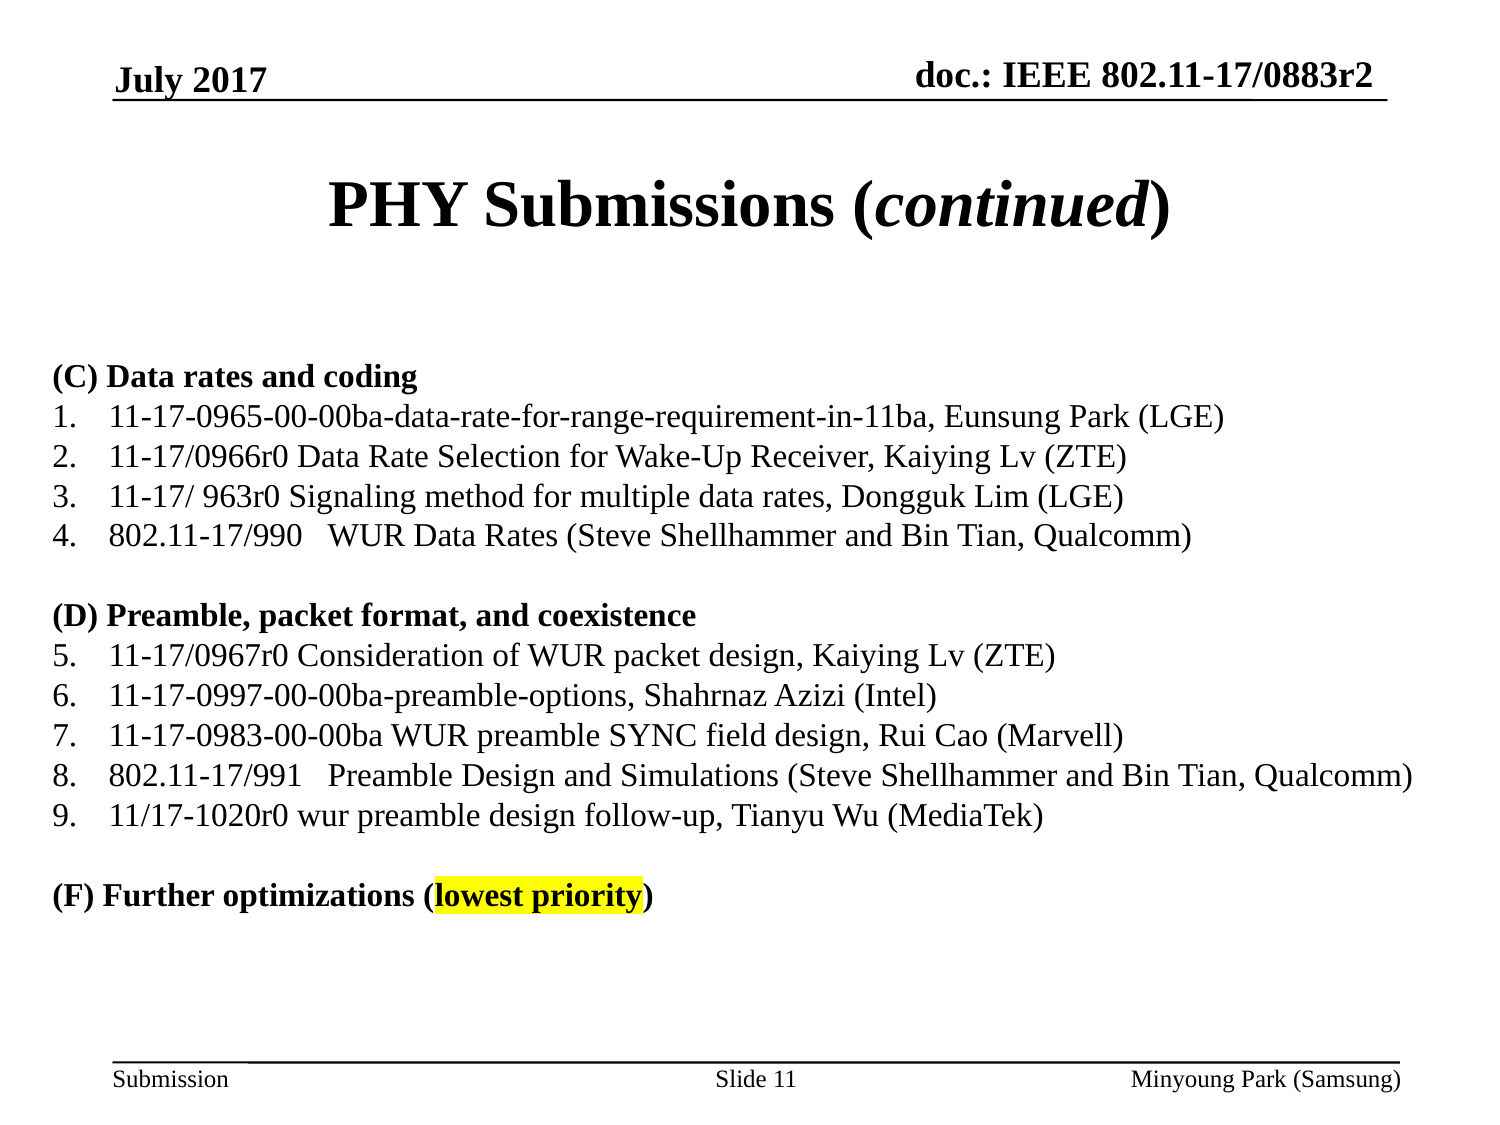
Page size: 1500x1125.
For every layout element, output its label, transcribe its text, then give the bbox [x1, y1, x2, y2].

title PHY Submissions (continued) [112, 112, 1388, 288]
text_box (C) Data rates and coding 11-17-0965-00-00ba-data-rate-for-range-requirement-in-11ba, Eunsung Park (LGE) 11-17/0966r0 Data Rate Selection for Wake-Up Receiver, Kaiying Lv (ZTE) 11-17/ 963r0 Signaling method for multiple data rates, Dongguk Lim (LGE) 802.11-17/990 WUR Data Rates (Steve Shellhammer and Bin Tian, Qualcomm) (D) Preamble, packet format, and coexistence 11-17/0967r0 Consideration of WUR packet design, Kaiying Lv (ZTE) 11-17-0997-00-00ba-preamble-options, Shahrnaz Azizi (Intel) 11-17-0983-00-00ba WUR preamble SYNC field design, Rui Cao (Marvell) 802.11-17/991 Preamble Design and Simulations (Steve Shellhammer and Bin Tian, Qualcomm) 11/17-1020r0 wur preamble design follow-up, Tianyu Wu (MediaTek) (F) Further optimizations (lowest priority) [37, 346, 1463, 921]
slide_number Slide 11 [712, 1061, 800, 1093]
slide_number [114, 54, 374, 101]
footer Minyoung Park (Samsung) [949, 1061, 1402, 1093]
